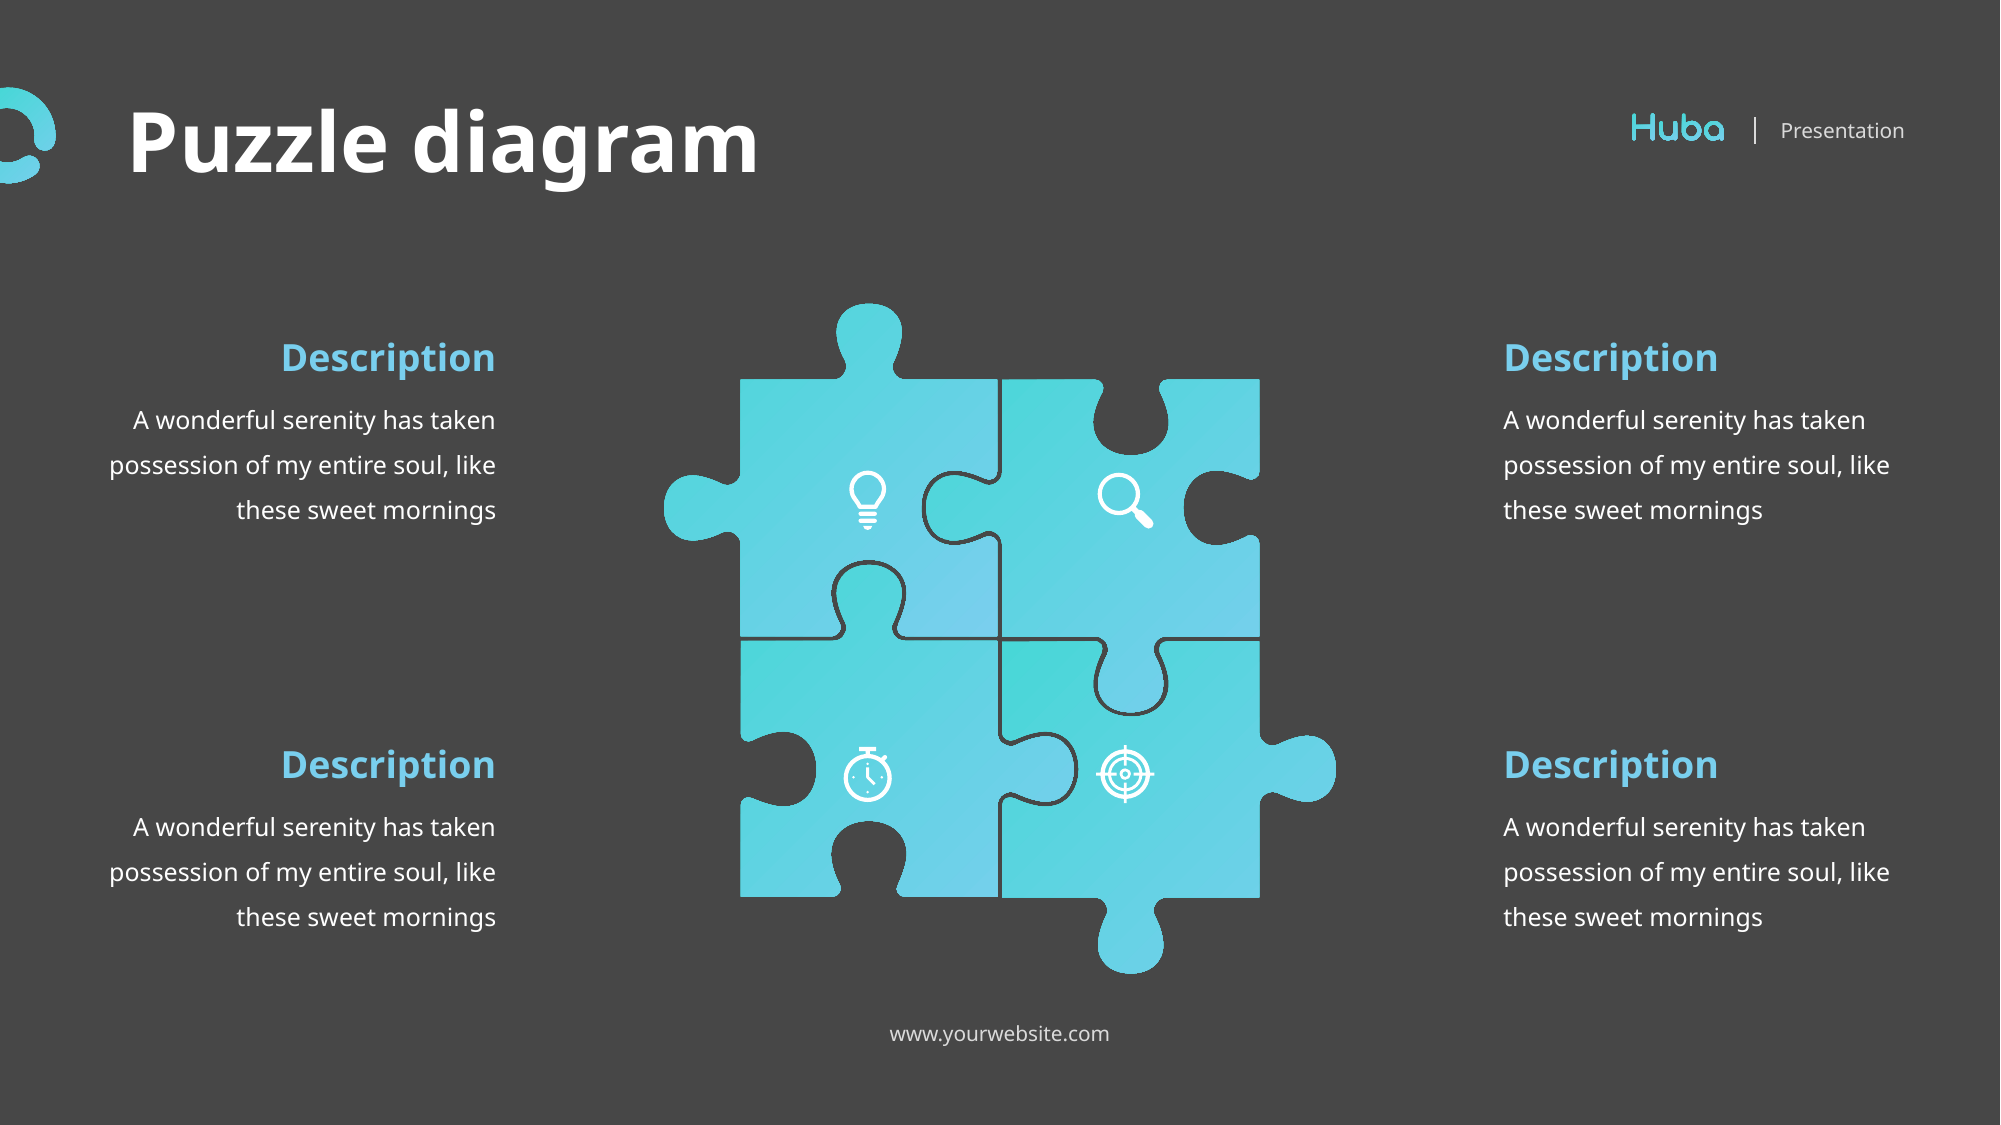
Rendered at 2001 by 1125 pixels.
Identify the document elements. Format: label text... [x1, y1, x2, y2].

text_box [843, 746, 892, 802]
text_box Description [1488, 733, 1924, 794]
text_box [0, 155, 40, 184]
text_box [0, 87, 56, 151]
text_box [1096, 745, 1155, 804]
text_box A wonderful serenity has taken possession of my entire soul, like these sweet mornings [1488, 789, 1931, 939]
text_box Description [76, 326, 512, 387]
text_box www.yourwebsite.com [692, 1012, 1308, 1053]
text_box Presentation [1765, 110, 1984, 151]
text_box A wonderful serenity has taken possession of my entire soul, like these sweet mornings [1488, 382, 1931, 532]
text_box [740, 564, 1074, 897]
text_box [1002, 641, 1336, 974]
text_box [664, 303, 998, 637]
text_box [849, 470, 887, 531]
text_box Description [1488, 326, 1924, 387]
text_box A wonderful serenity has taken possession of my entire soul, like these sweet mornings [69, 382, 512, 532]
list Puzzle diagram [111, 77, 1057, 200]
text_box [1632, 113, 1724, 141]
text_box [926, 379, 1260, 713]
text_box A wonderful serenity has taken possession of my entire soul, like these sweet mornings [69, 789, 512, 939]
text_box [1097, 472, 1154, 529]
text_box Description [76, 733, 512, 794]
